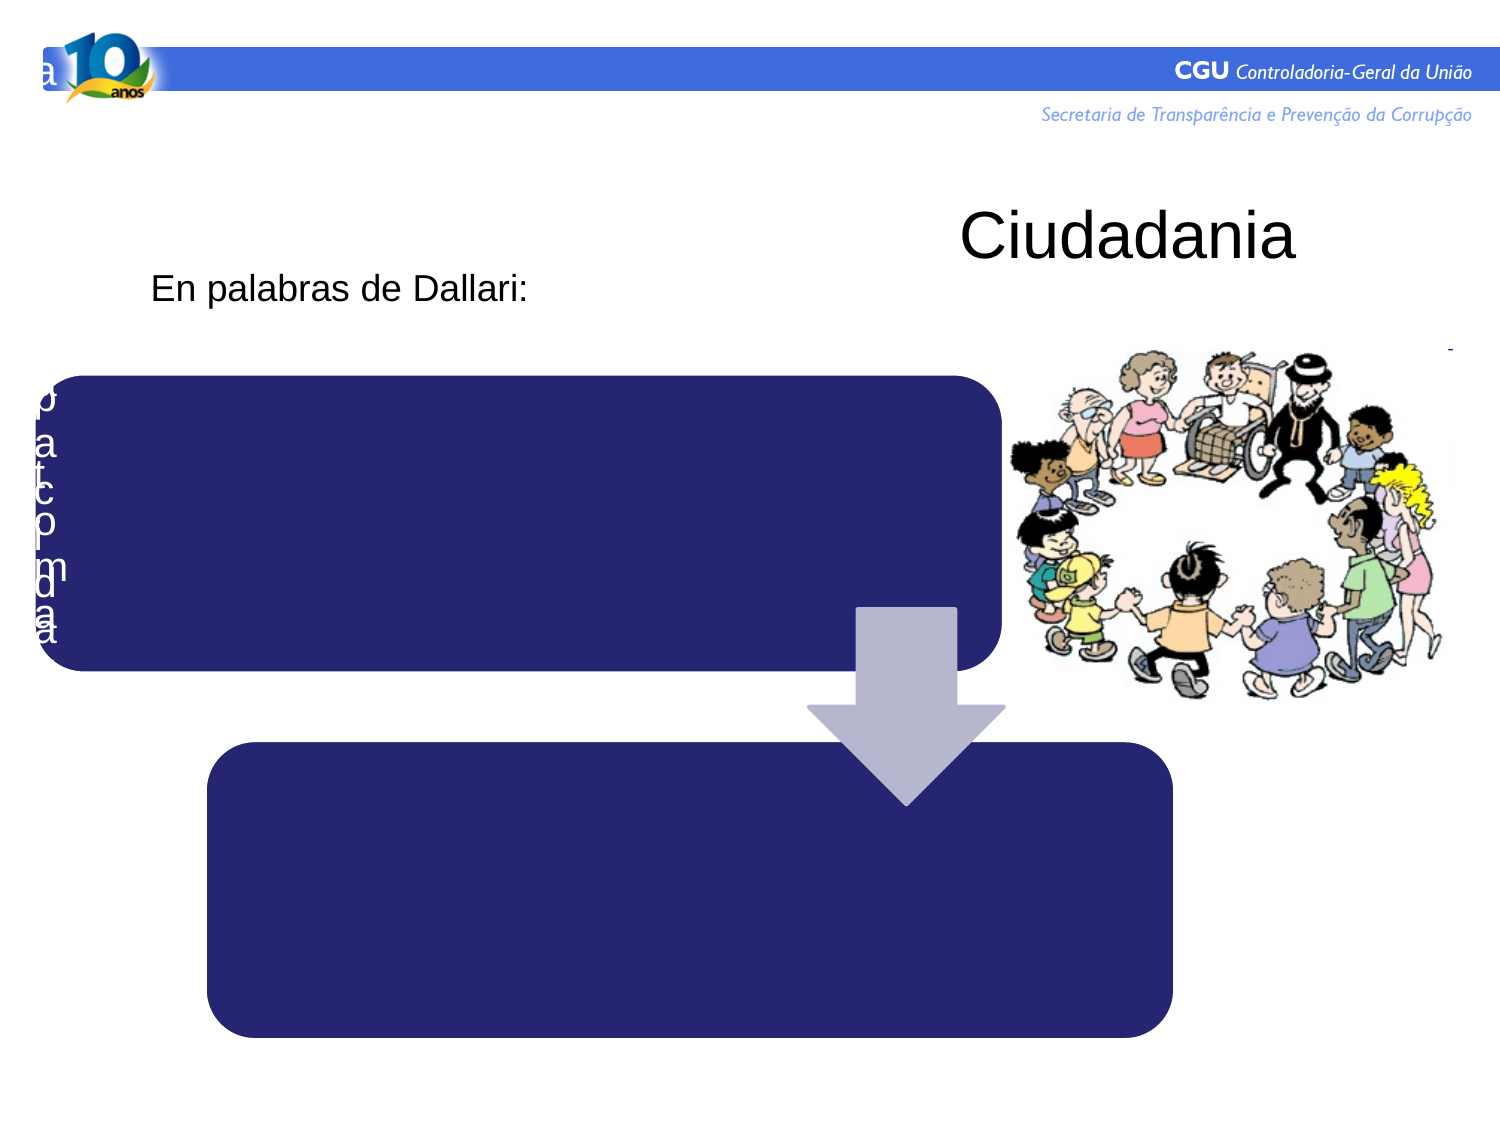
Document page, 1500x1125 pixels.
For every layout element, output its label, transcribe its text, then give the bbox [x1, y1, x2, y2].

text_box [33, 373, 1176, 1041]
text_box En palabras de Dallari: [135, 256, 809, 316]
picture [1009, 349, 1454, 705]
picture [0, 18, 1500, 189]
title Ciudadania [785, 184, 1471, 290]
